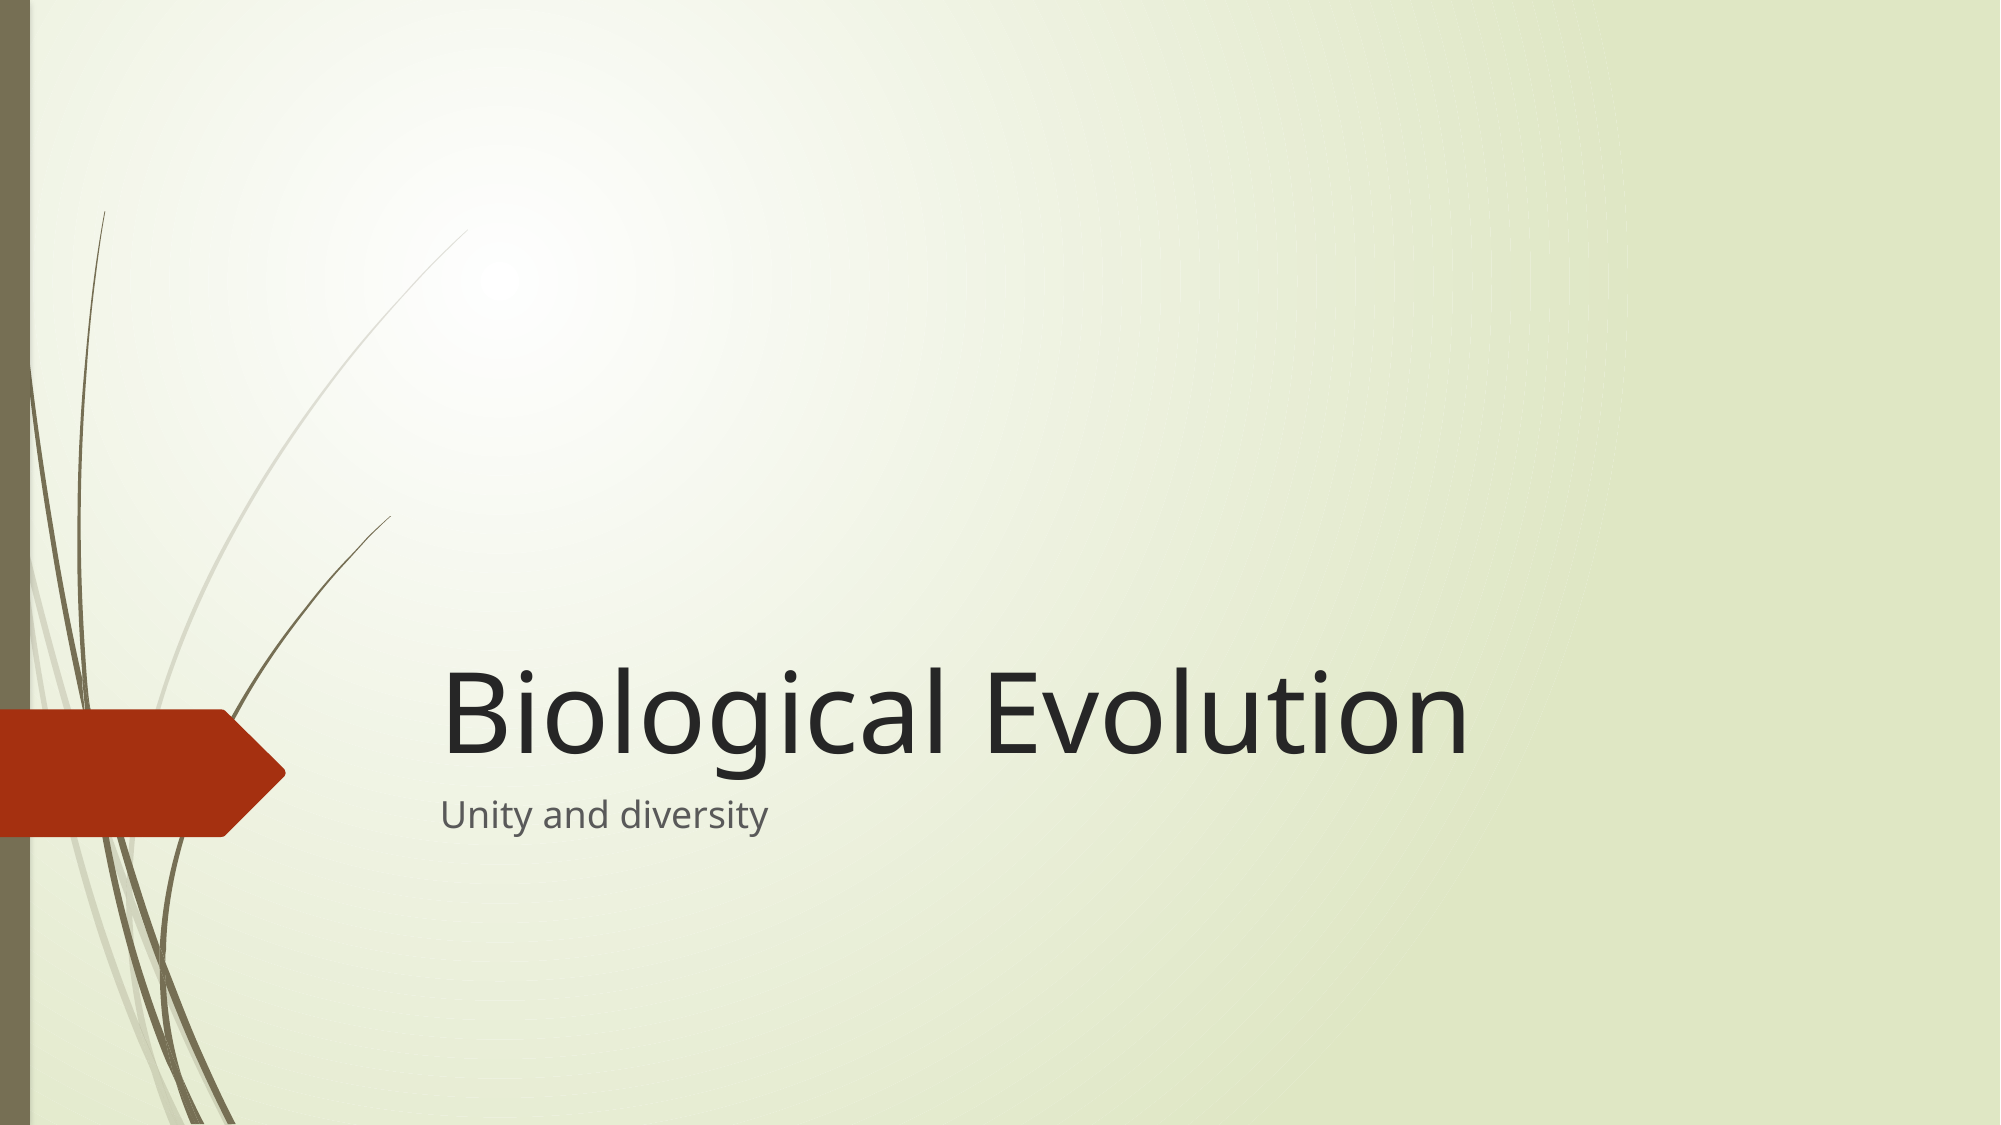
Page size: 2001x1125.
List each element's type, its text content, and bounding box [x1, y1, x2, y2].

subtitle Unity and diversity [424, 783, 1888, 969]
title Biological Evolution [424, 412, 1888, 783]
